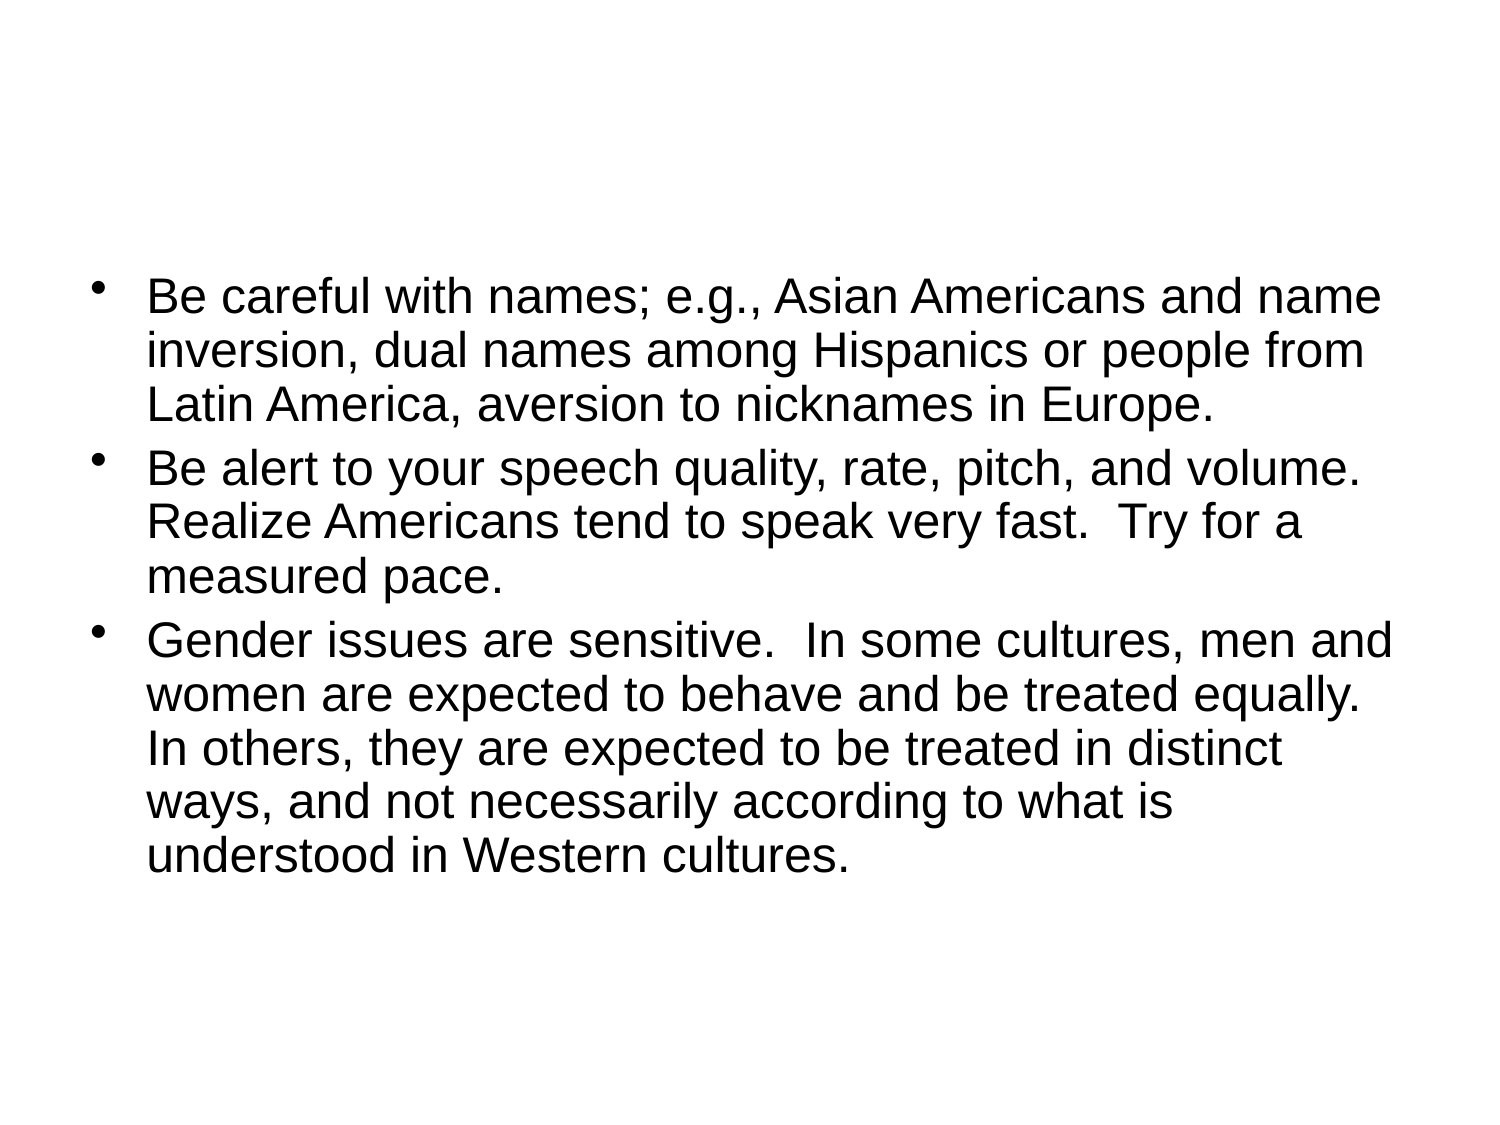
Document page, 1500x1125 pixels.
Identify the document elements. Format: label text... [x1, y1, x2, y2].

list Be careful with names; e.g., Asian Americans and name inversion, dual names among Hispanics or people from Latin America, aversion to nicknames in Europe. Be alert to your speech quality, rate, pitch, and volume. Realize Americans tend to speak very fast. Try for a measured pace. Gender issues are sensitive. In some cultures, men and women are expected to behave and be treated equally. In others, they are expected to be treated in distinct ways, and not necessarily according to what is understood in Western cultures. [74, 262, 1426, 1006]
